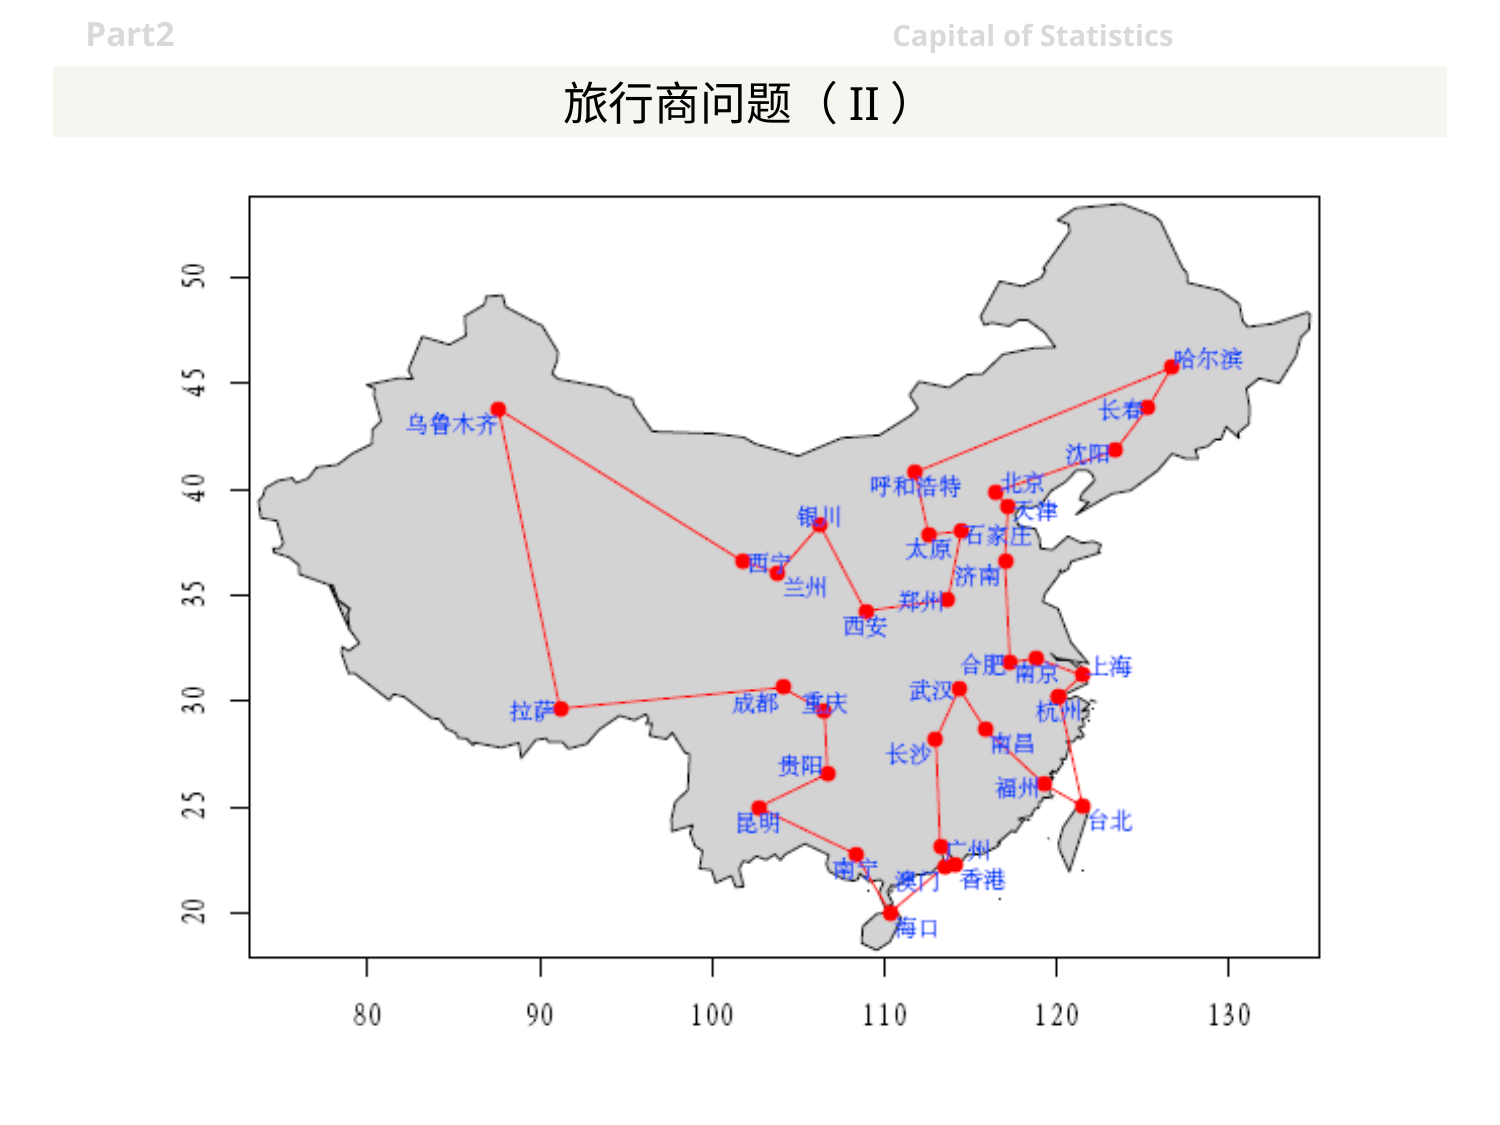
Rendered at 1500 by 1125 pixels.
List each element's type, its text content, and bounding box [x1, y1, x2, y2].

title 旅行商问题（II） [53, 66, 1447, 138]
picture [158, 184, 1330, 1032]
